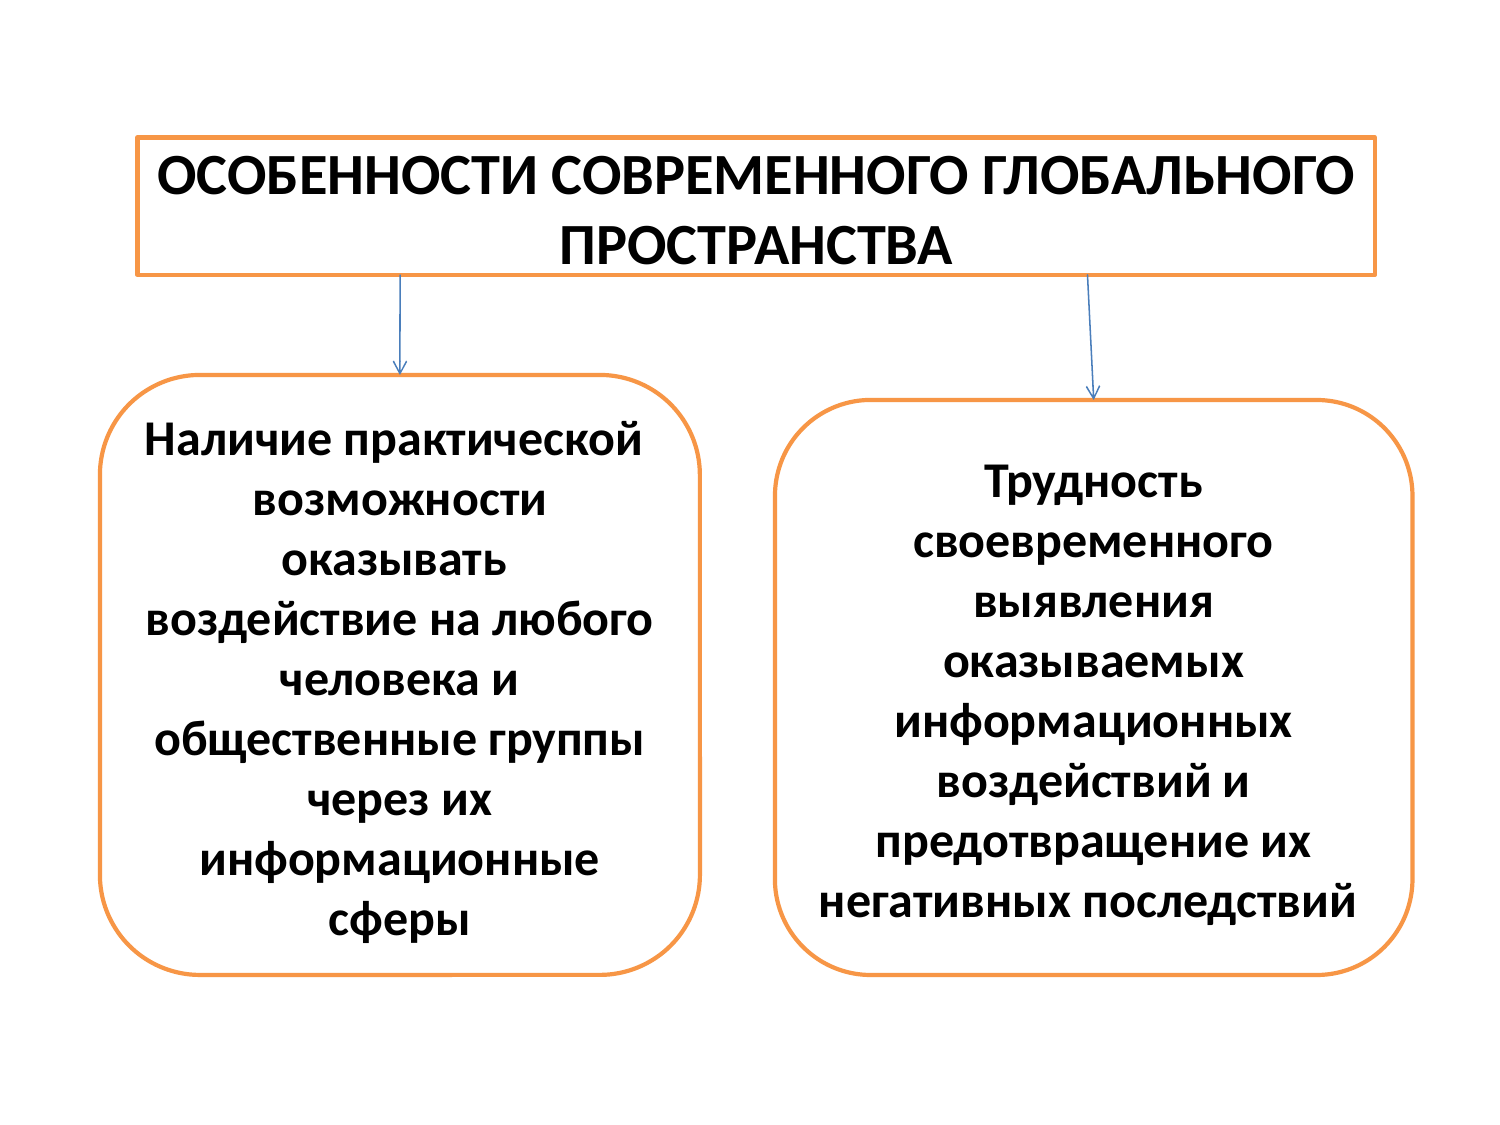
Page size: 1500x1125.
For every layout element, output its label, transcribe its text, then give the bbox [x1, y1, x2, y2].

text_box ОСОБЕННОСТИ СОВРЕМЕННОГО ГЛОБАЛЬНОГО ПРОСТРАНСТВА [135, 135, 1377, 277]
text_box Наличие практической возможности оказывать воздействие на любого человека и общественные группы через их информационные сферы [97, 372, 703, 978]
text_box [1027, 334, 1154, 341]
text_box Трудность своевременного выявления оказываемых информационных воздействий и предотвращение их негативных последствий [772, 397, 1415, 978]
